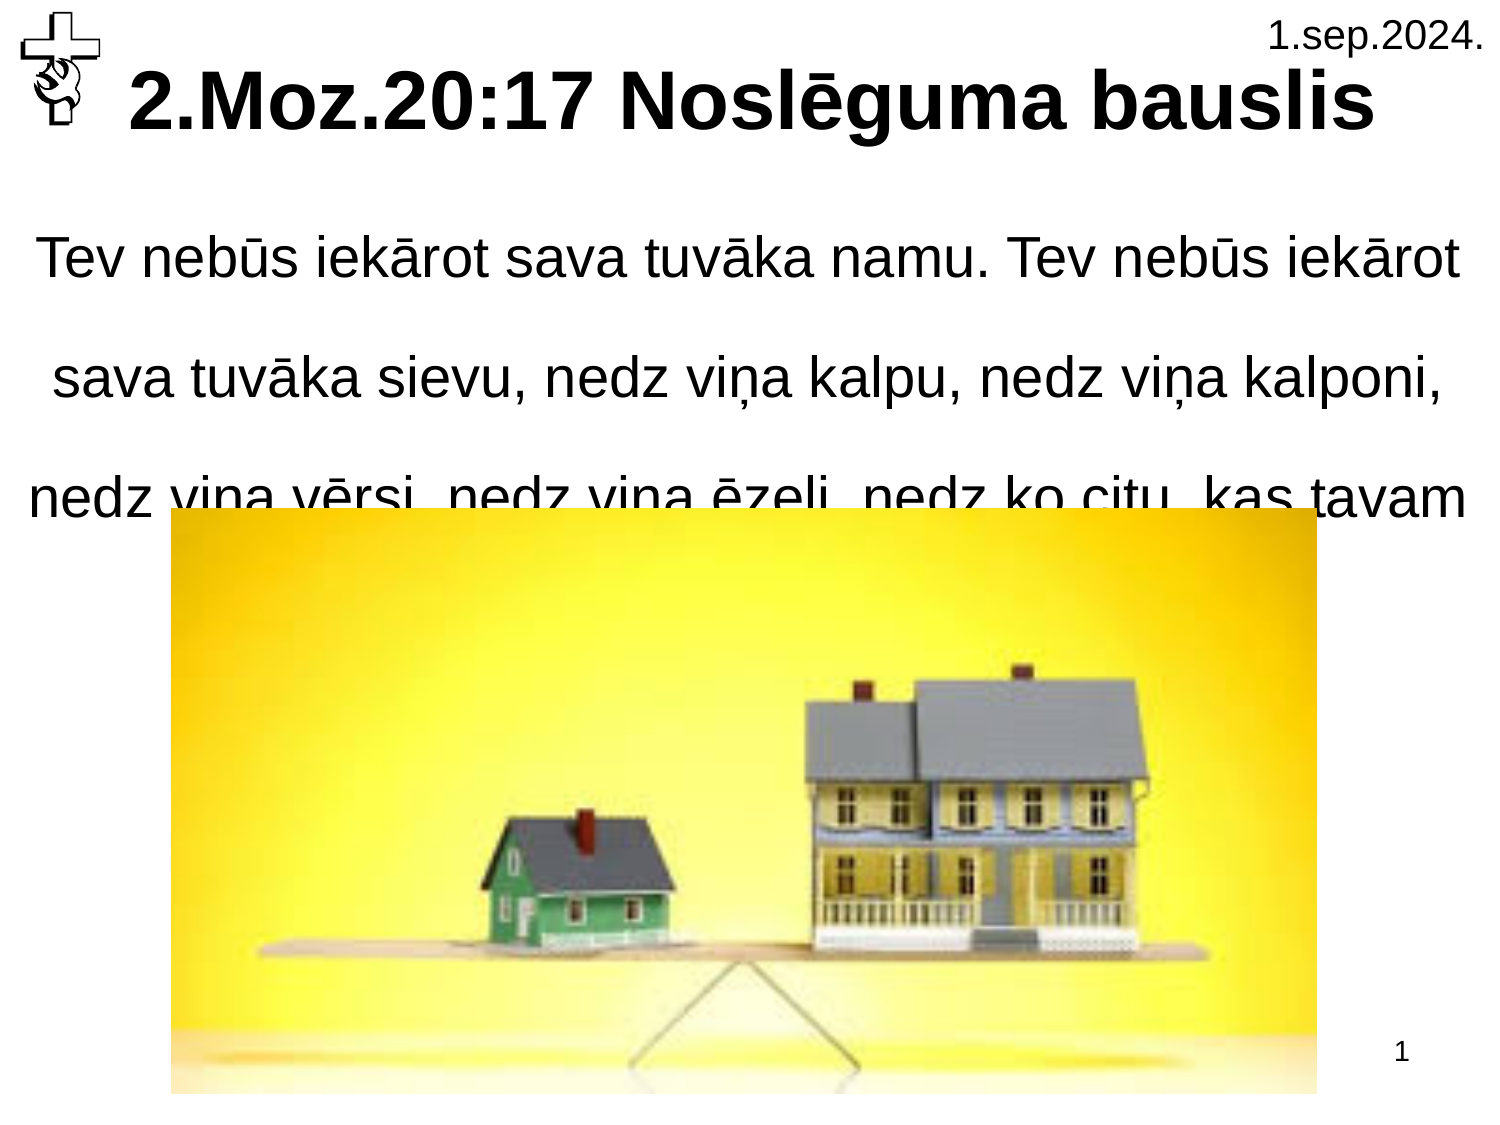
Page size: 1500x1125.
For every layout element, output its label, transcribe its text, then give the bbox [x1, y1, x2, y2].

slide_number 1 [1315, 1024, 1426, 1103]
text_box Tev nebūs iekārot sava tuvāka namu. Tev nebūs iekārot sava tuvāka sievu, nedz viņa kalpu, nedz viņa kalponi, nedz viņa vērsi, nedz viņa ēzeli, nedz ko citu, kas tavam tuvākam pieder. [0, 200, 1500, 695]
picture [20, 11, 101, 126]
text_box [25, 0, 502, 134]
picture [170, 508, 1318, 1095]
text_box 1.sep.2024. [1198, 0, 1500, 65]
title 2.Moz.20:17 Noslēguma bauslis [17, 8, 1489, 185]
